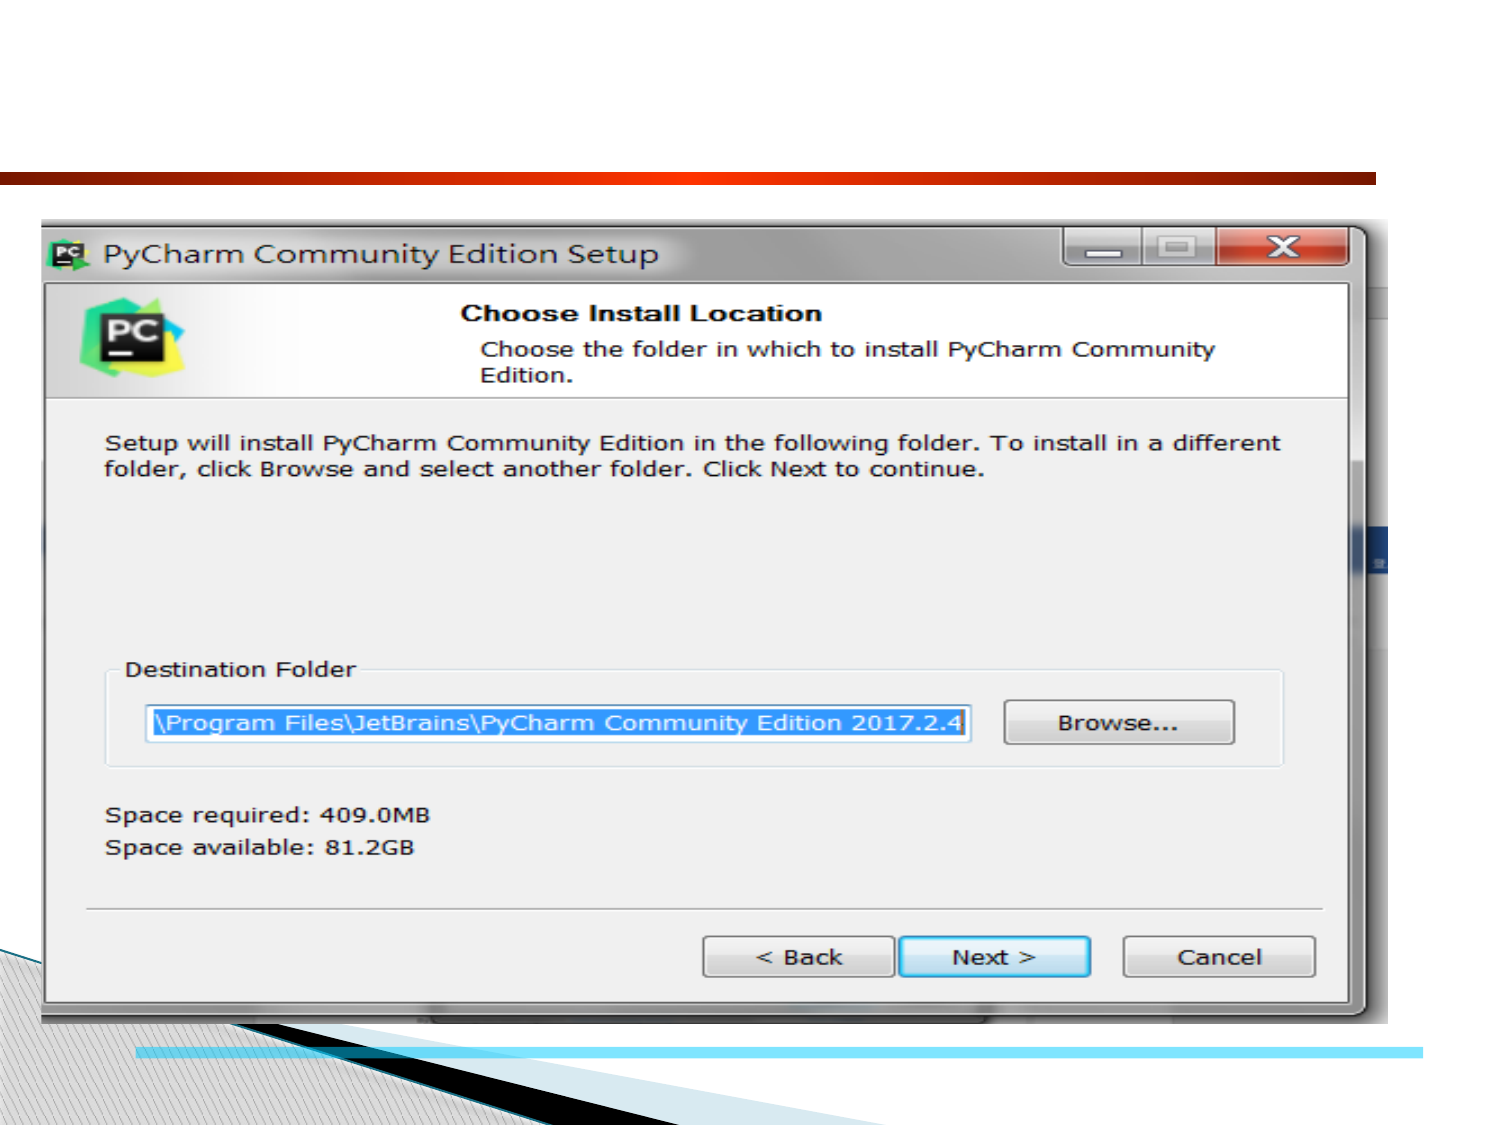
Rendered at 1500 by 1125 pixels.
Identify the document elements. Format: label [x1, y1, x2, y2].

list [41, 219, 1389, 1024]
